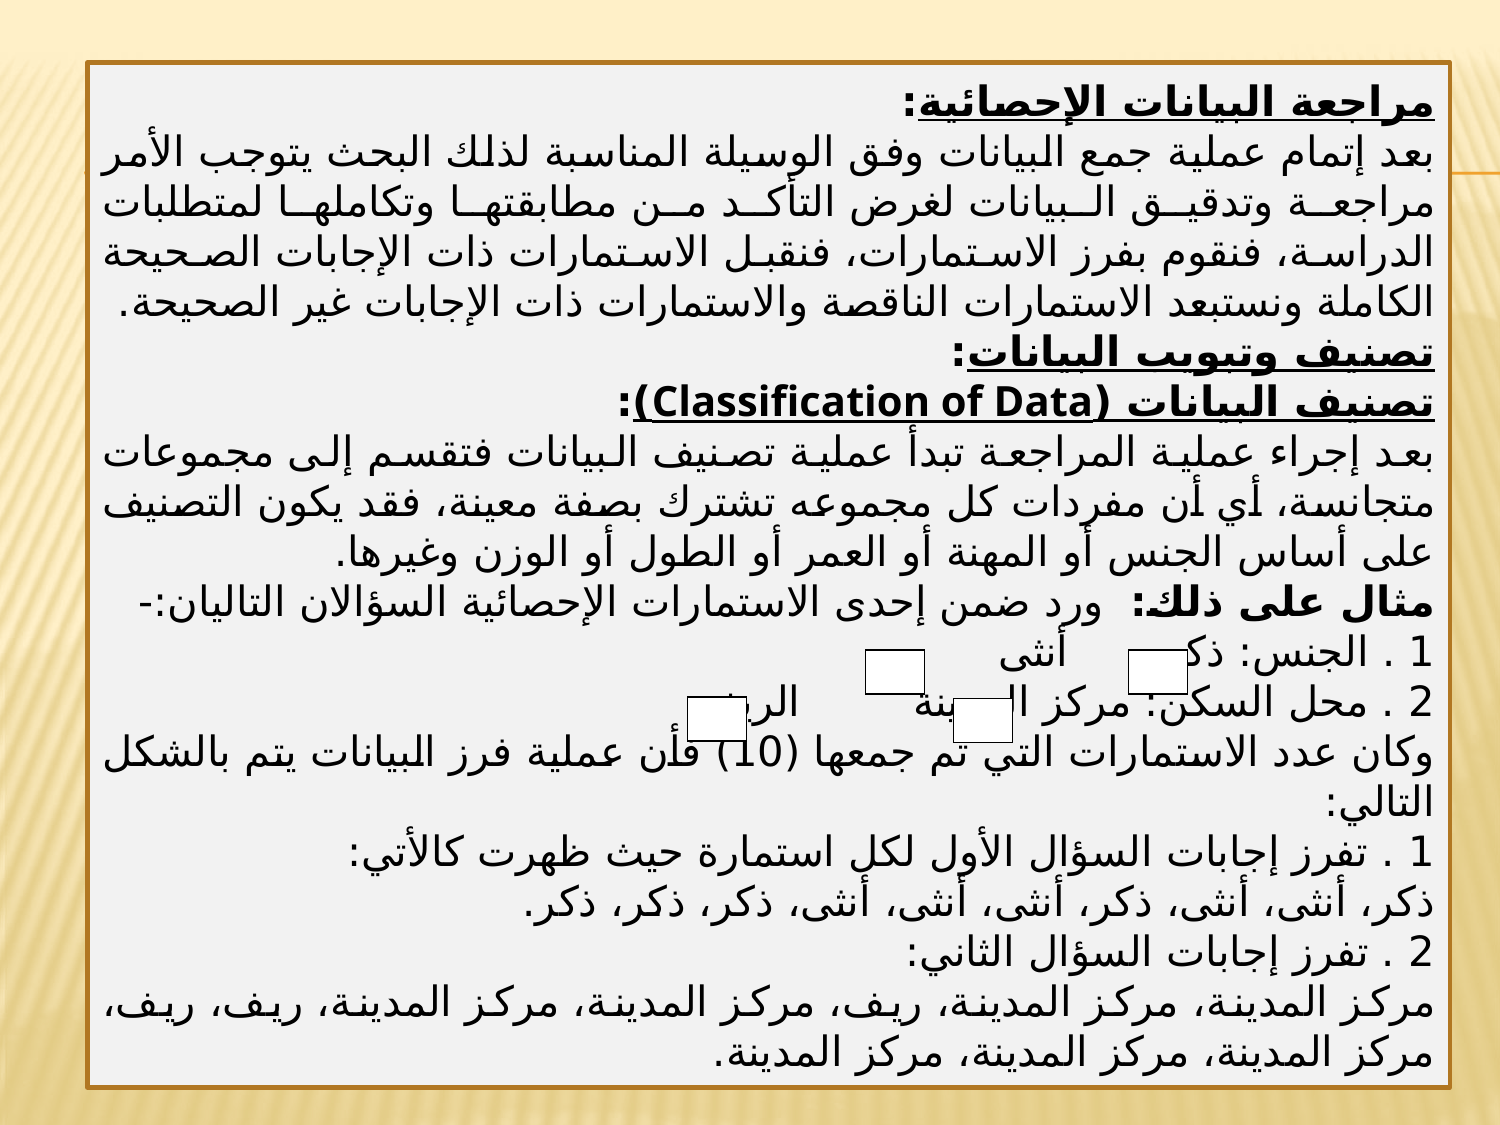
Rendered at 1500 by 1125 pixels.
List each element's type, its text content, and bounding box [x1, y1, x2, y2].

text_box [1128, 649, 1188, 695]
text_box مراجعة البيانات الإحصائية: بعد إتمام عملية جمع البيانات وفق الوسيلة المناسبة لذلك البحث يتوجب الأمر مراجعة وتدقيق البيانات لغرض التأكد من مطابقتها وتكاملها لمتطلبات الدراسة، فنقوم بفرز الاستمارات، فنقبل الاستمارات ذات الإجابات الصحيحة الكاملة ونستبعد الاستمارات الناقصة والاستمارات ذات الإجابات غير الصحيحة. تصنيف وتبويب البيانات: تصنيف البيانات (Classification of Data): بعد إجراء عملية المراجعة تبدأ عملية تصنيف البيانات فتقسم إلى مجموعات متجانسة، أي أن مفردات كل مجموعه تشترك بصفة معينة، فقد يكون التصنيف على أساس الجنس أو المهنة أو العمر أو الطول أو الوزن وغيرها. مثال على ذلك: ورد ضمن إحدى الاستمارات الإحصائية السؤالان التاليان:- 1 . الجنس: ذكر أنثى 2 . محل السكن: مركز المدينة الريف وكان عدد الاستمارات التي تم جمعها (10) فأن عملية فرز البيانات يتم بالشكل التالي: 1 . تفرز إجابات السؤال الأول لكل استمارة حيث ظهرت كالأتي: ذكر، أنثى، أنثى، ذكر، أنثى، أنثى، أنثى، ذكر، ذكر، ذكر. 2 . تفرز إجابات السؤال الثاني: مركز المدينة، مركز المدينة، ريف، مركز المدينة، مركز المدينة، ريف، ريف، مركز المدينة، مركز المدينة، مركز المدينة. [85, 60, 1452, 1090]
text_box [687, 696, 747, 742]
text_box [953, 698, 1013, 743]
text_box [865, 649, 925, 695]
